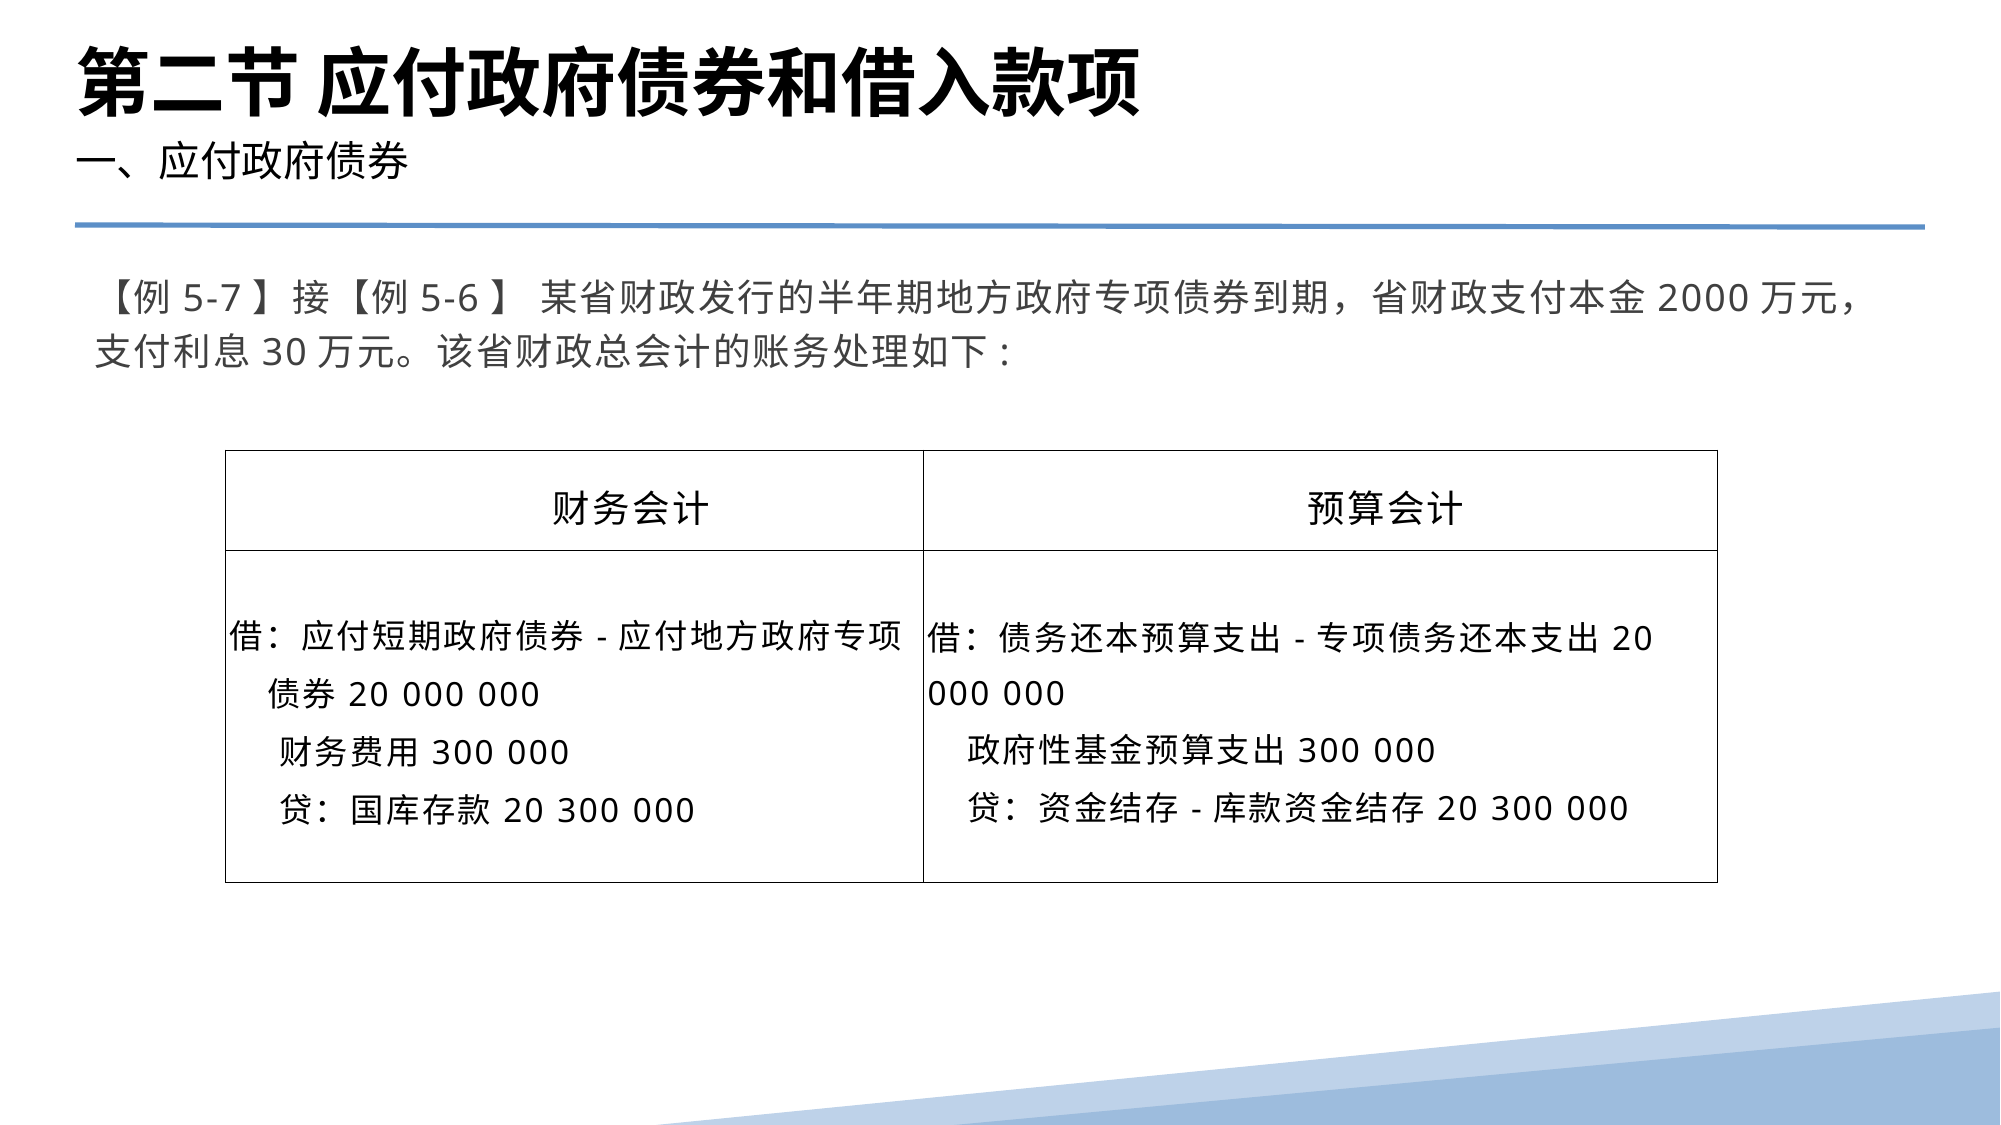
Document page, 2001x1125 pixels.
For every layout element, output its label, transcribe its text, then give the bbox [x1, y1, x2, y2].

text_box 【例5-7】接【例5-6】 某省财政发行的半年期地方政府专项债券到期，省财政支付本金2000万元，支付利息30万元。该省财政总会计的账务处理如下: [84, 232, 1925, 405]
text_box 一、应付政府债券 [75, 124, 1925, 200]
table_cell 借：债务还本预算支出-专项债务还本支出20 000 000 政府性基金预算支出300 000 贷：资金结存-库款资金结存20 300 000 [924, 551, 1717, 882]
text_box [656, 991, 2000, 1125]
text_box 第二节 应付政府债券和借入款项 [75, 24, 1925, 124]
table_header 财务会计 [226, 451, 923, 550]
table_header 预算会计 [924, 451, 1717, 550]
table_cell 借：应付短期政府债券-应付地方政府专项债券20 000 000 财务费用300 000 贷：国库存款20 300 000 [226, 551, 923, 882]
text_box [74, 224, 1925, 228]
